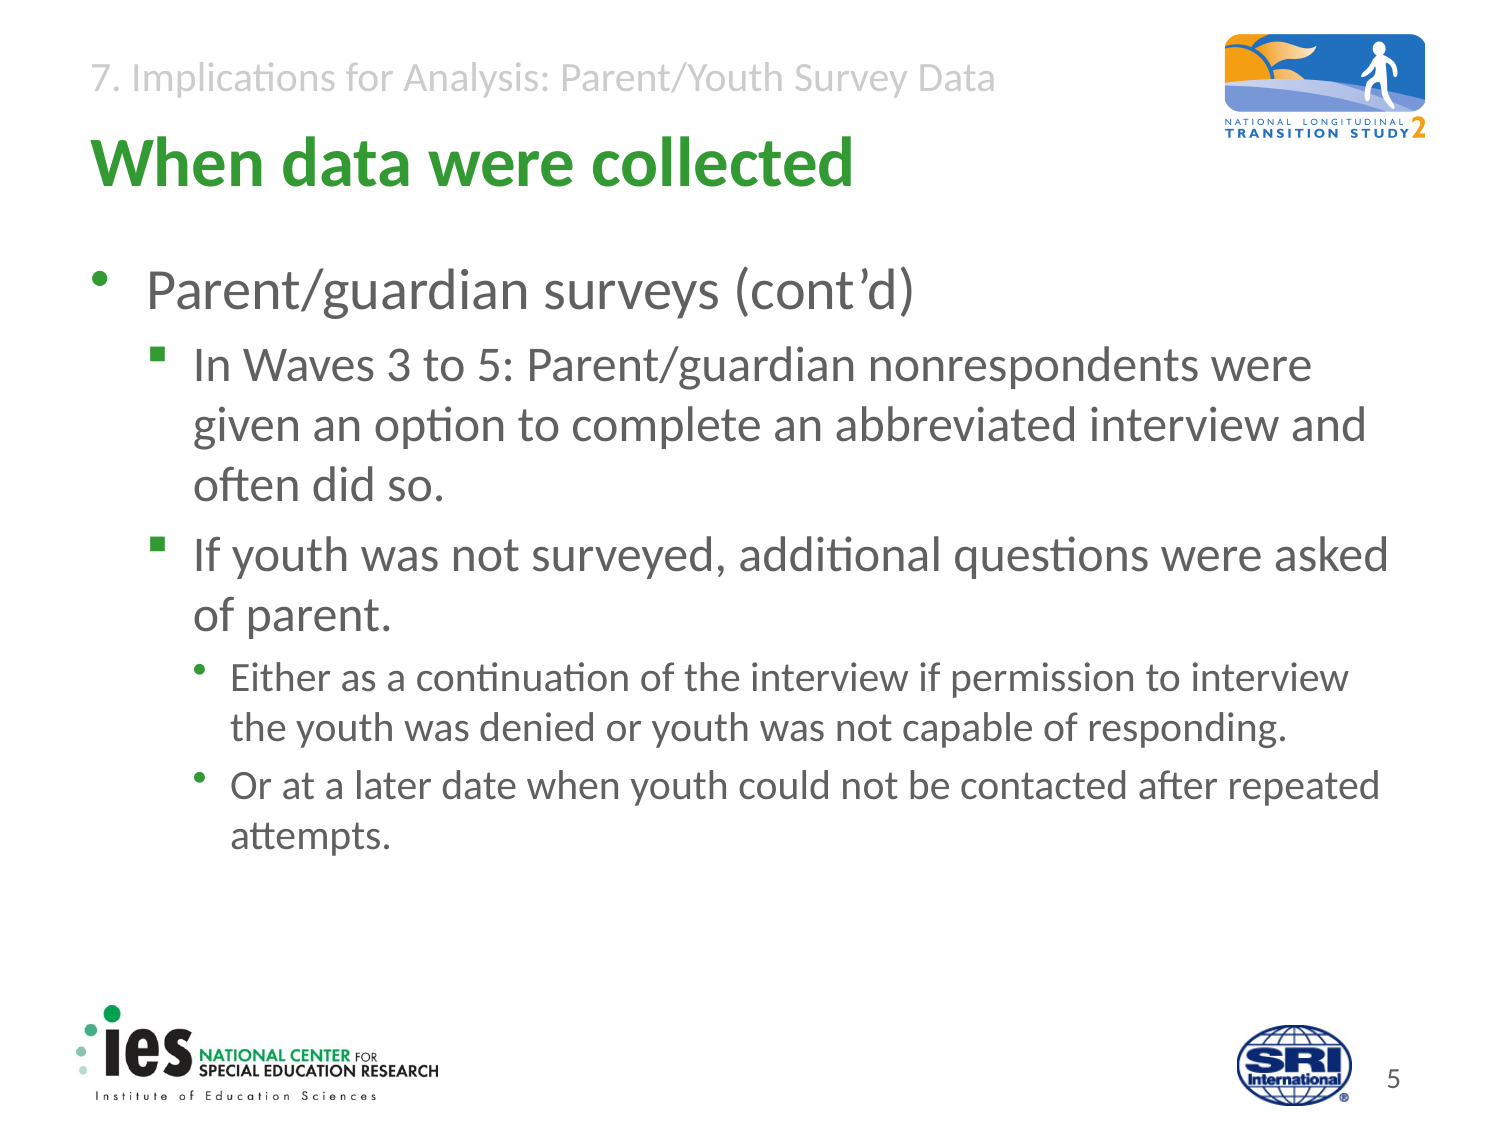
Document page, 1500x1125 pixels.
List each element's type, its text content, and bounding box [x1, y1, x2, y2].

picture [76, 1005, 438, 1100]
slide_number 4 [1312, 1051, 1417, 1125]
picture [1237, 1025, 1352, 1106]
title When data were collected [74, 90, 1426, 226]
list Parent/guardian surveys (cont’d) In Waves 3 to 5: Parent/guardian nonrespondents were given an option to complete an abbreviated interview and often did so. If youth was not surveyed, additional questions were asked of parent. Either as a continuation of the interview if permission to interview the youth was denied or youth was not capable of responding. Or at a later date when youth could not be contacted after repeated attempts. [74, 243, 1426, 987]
